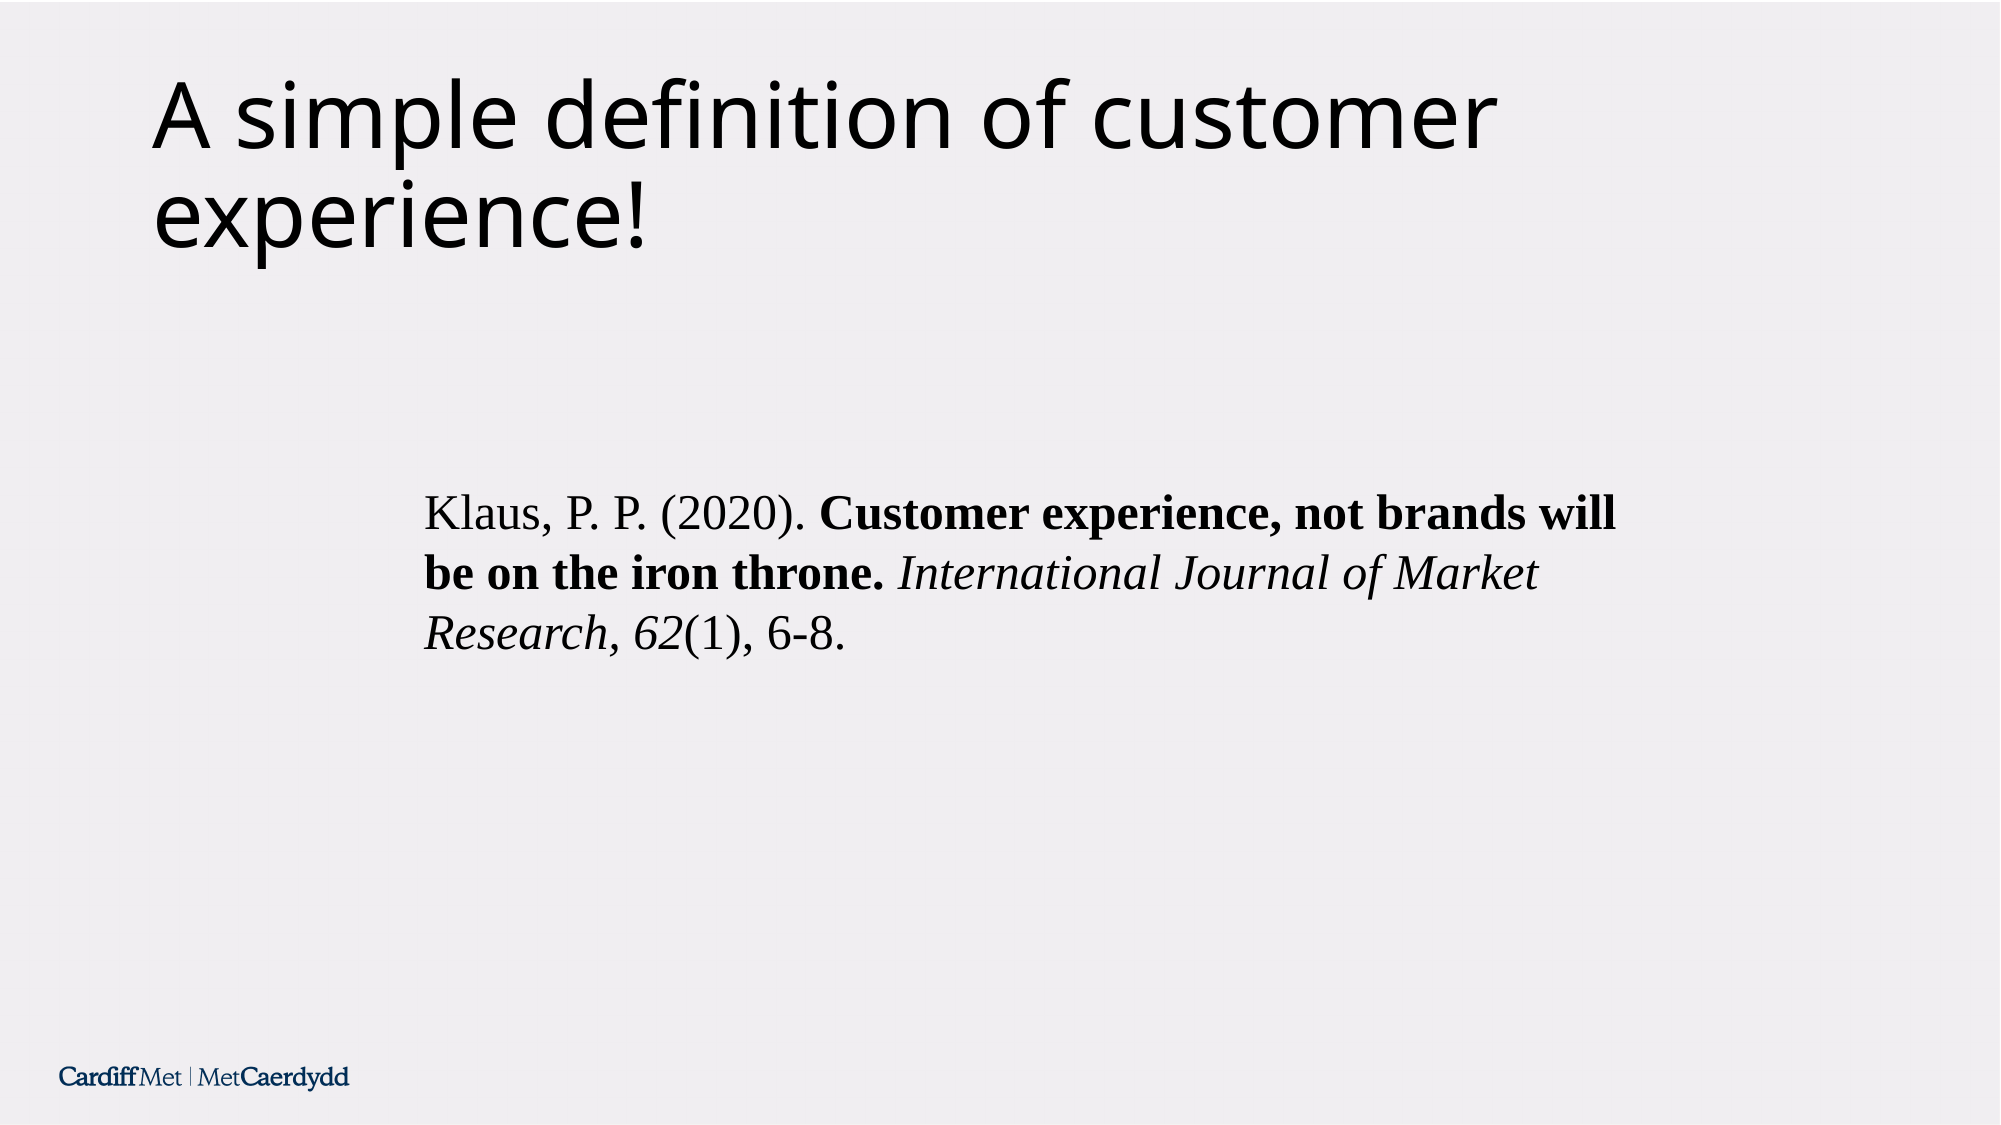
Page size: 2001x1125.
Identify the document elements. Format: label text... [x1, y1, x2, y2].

picture [0, 2, 2000, 1125]
text_box Klaus, P. P. (2020). Customer experience, not brands will be on the iron throne. International Journal of Market Research, 62(1), 6-8. [409, 422, 1662, 668]
title A simple definition of customer experience! [137, 59, 1863, 278]
